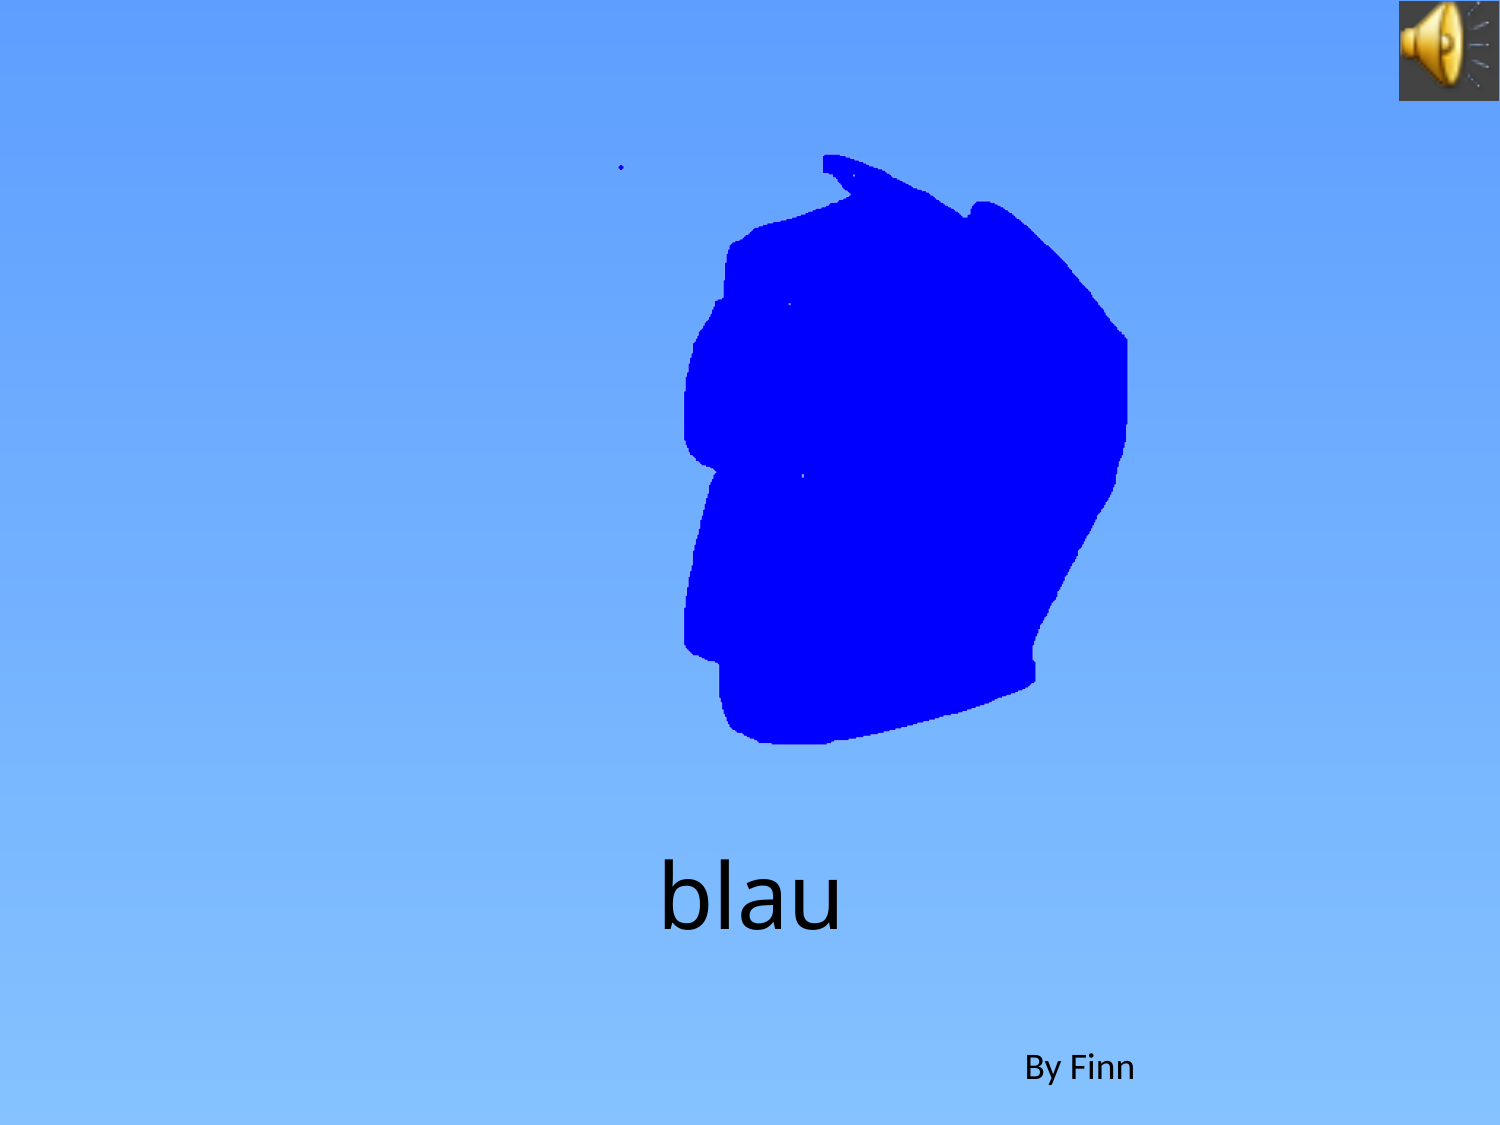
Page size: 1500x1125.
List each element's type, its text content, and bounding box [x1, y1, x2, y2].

picture [1397, 0, 1500, 102]
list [354, 42, 1150, 786]
title blau [76, 798, 1427, 987]
text_box By Finn [1009, 1034, 1447, 1095]
